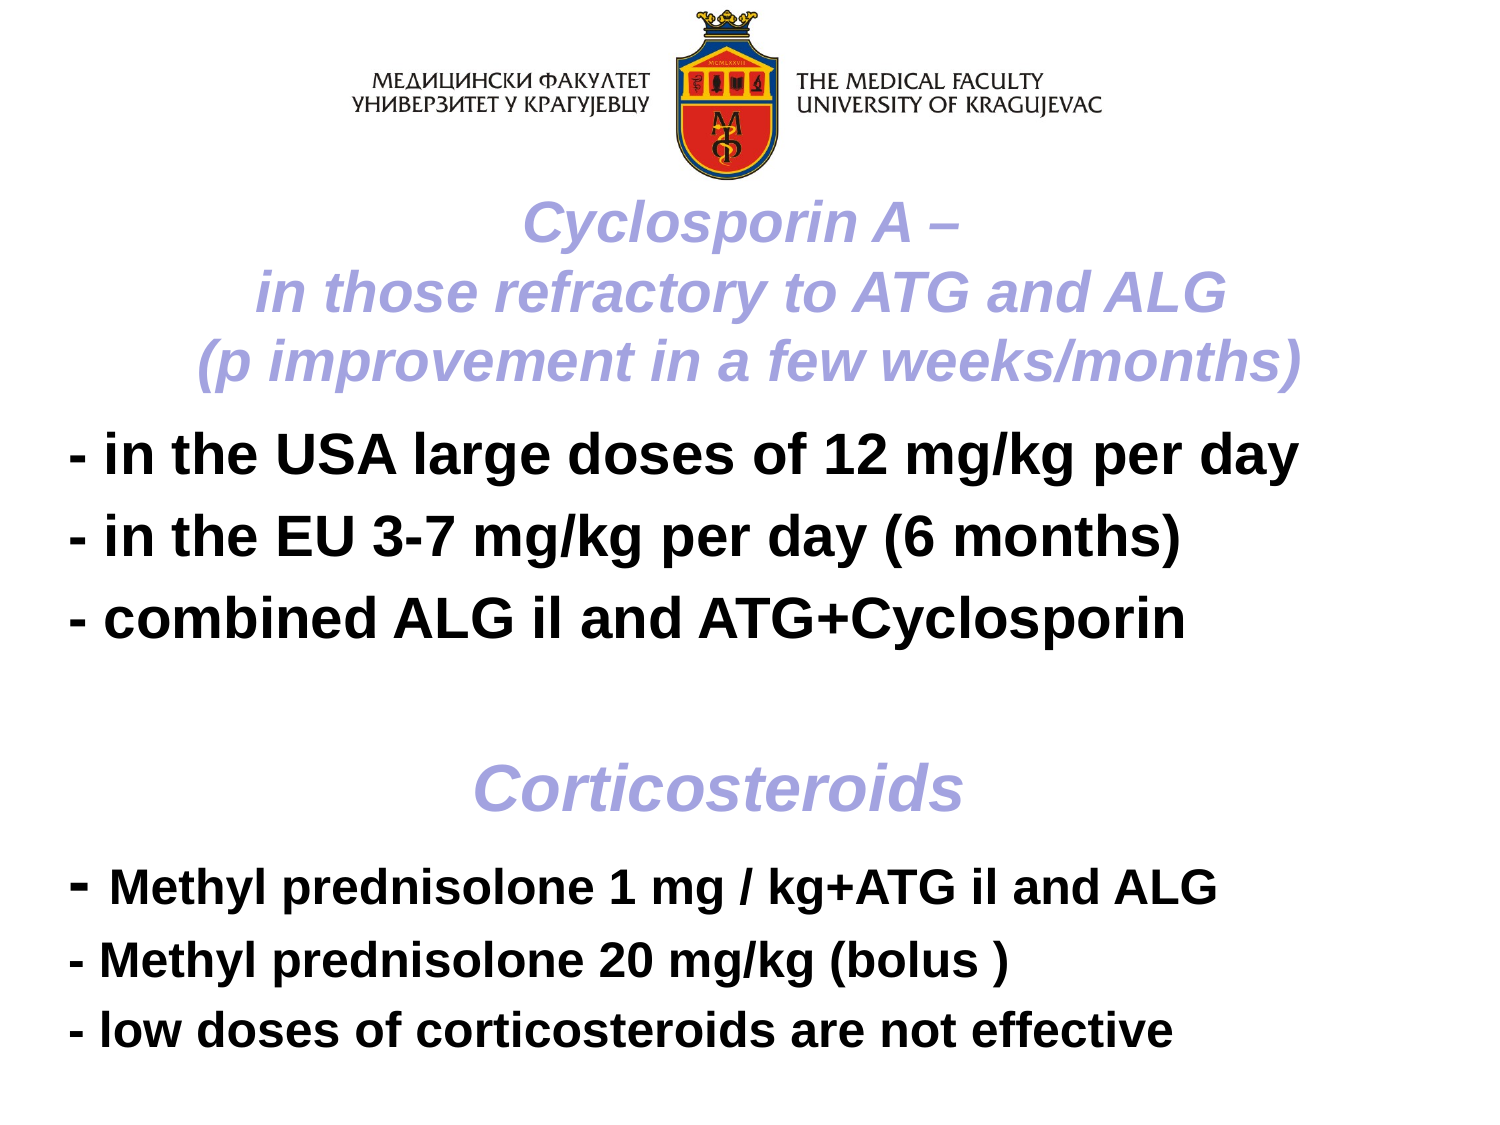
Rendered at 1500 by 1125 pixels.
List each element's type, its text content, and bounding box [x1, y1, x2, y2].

picture [328, 0, 1125, 191]
title Cyclosporin A – in those refractory to ATG and ALG (p improvement in a few weeks/months) [0, 220, 1500, 358]
list - in the USA large doses of 12 mg/kg per day - in the EU 3-7 mg/kg per day (6 months) - combined ALG il and ATG+Cyclosporin Corticosteroids - Methyl prednisolone 1 mg / kg+ATG il and ALG - Methyl prednisolone 20 mg/kg (bolus ) - low doses of corticosteroids are not effective [53, 408, 1404, 1125]
